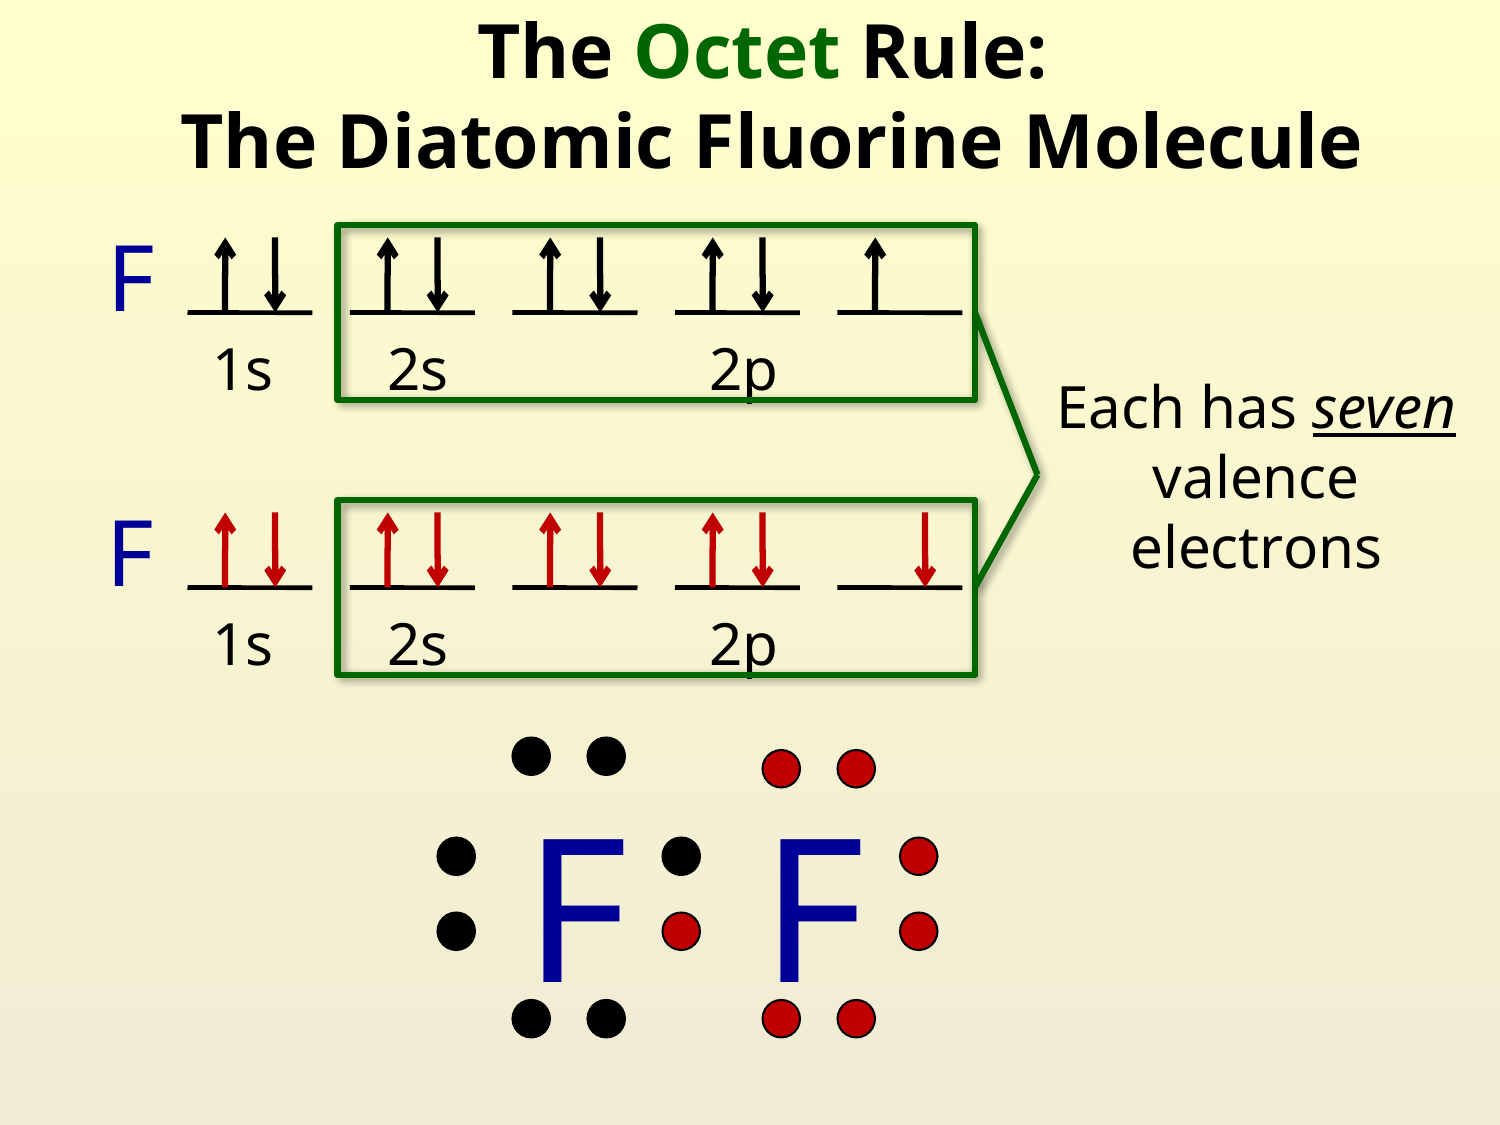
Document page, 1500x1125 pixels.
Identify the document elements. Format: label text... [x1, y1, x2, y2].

text_box [662, 837, 700, 876]
text_box F [747, 774, 881, 1030]
text_box [837, 750, 876, 788]
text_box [974, 312, 1038, 475]
text_box [437, 912, 475, 951]
text_box [437, 837, 475, 876]
title The Octet Rule: The Diatomic Fluorine Molecule [24, 0, 1500, 188]
text_box 1s [197, 600, 289, 685]
text_box F [93, 212, 171, 338]
text_box [512, 737, 550, 775]
text_box [900, 837, 938, 876]
text_box [512, 999, 550, 1038]
text_box F [92, 487, 170, 613]
text_box [587, 737, 625, 775]
text_box [337, 500, 975, 675]
text_box [900, 912, 938, 951]
text_box [587, 999, 625, 1038]
text_box F [509, 774, 644, 1030]
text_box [974, 475, 1038, 588]
text_box Each has seven valence electrons [1041, 362, 1475, 588]
text_box [662, 912, 700, 951]
text_box [837, 999, 876, 1038]
text_box [337, 224, 975, 400]
text_box 1s [197, 324, 289, 410]
text_box [762, 999, 801, 1038]
text_box [762, 750, 801, 788]
